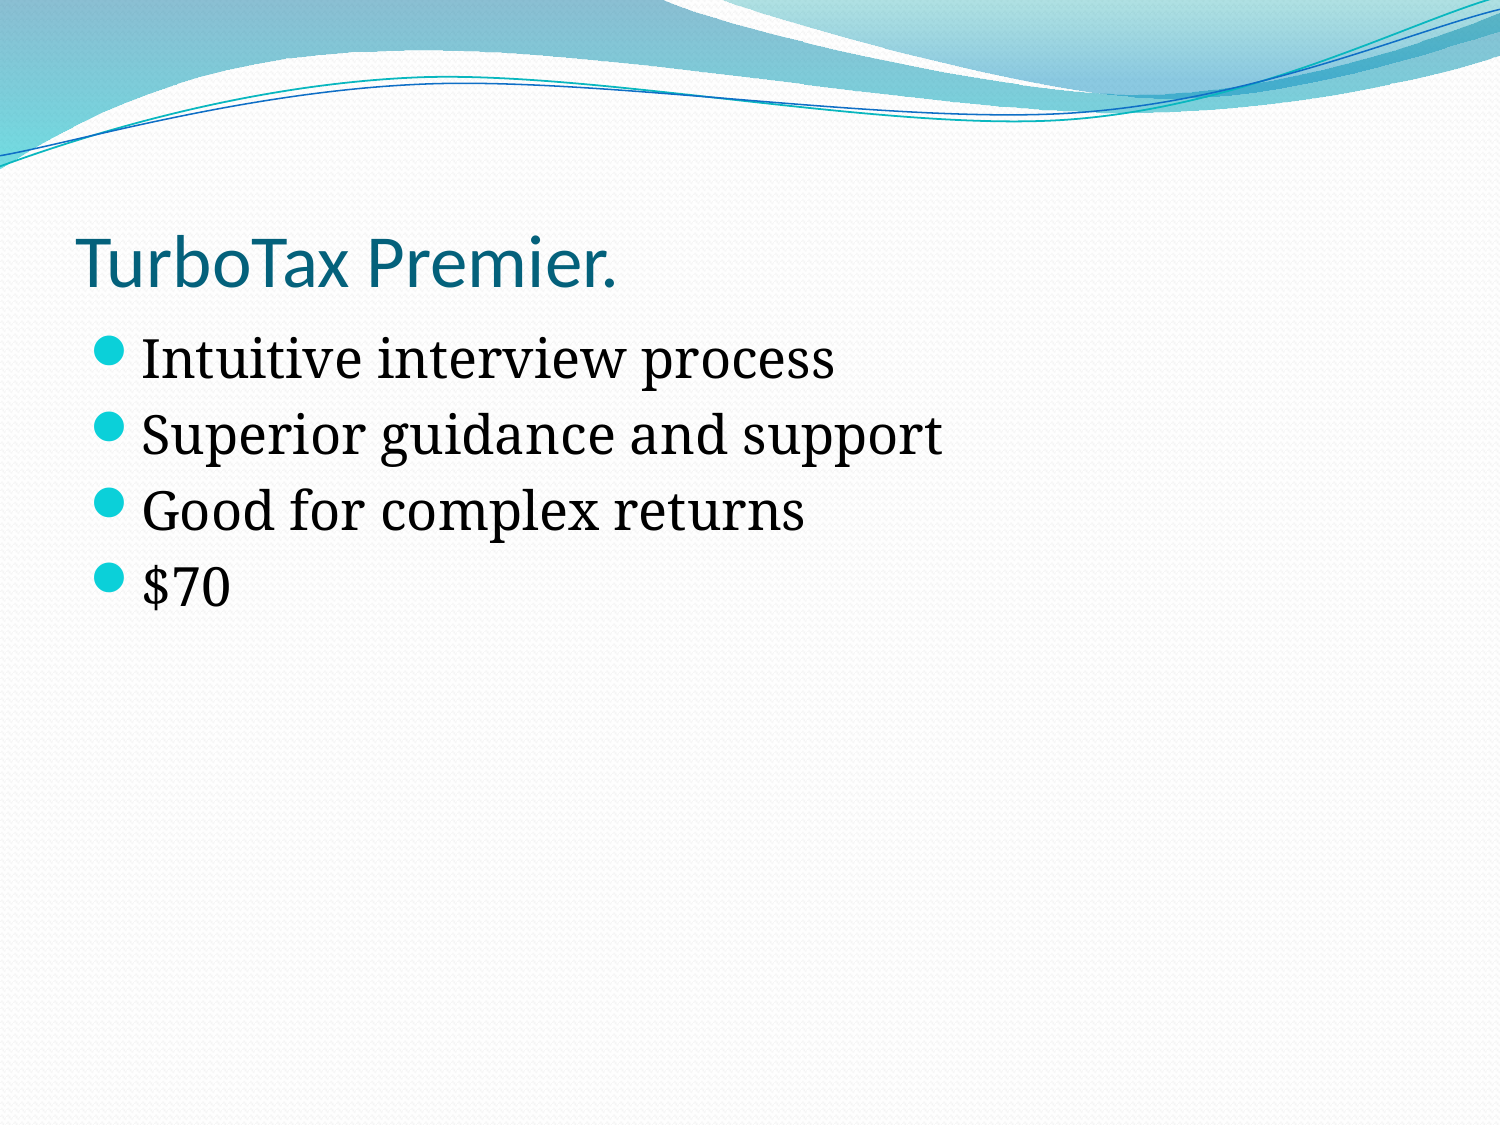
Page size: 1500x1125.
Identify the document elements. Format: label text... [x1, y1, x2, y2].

title TurboTax Premier. [75, 115, 1425, 303]
list Intuitive interview process Superior guidance and support Good for complex returns $70 [75, 317, 1425, 1038]
